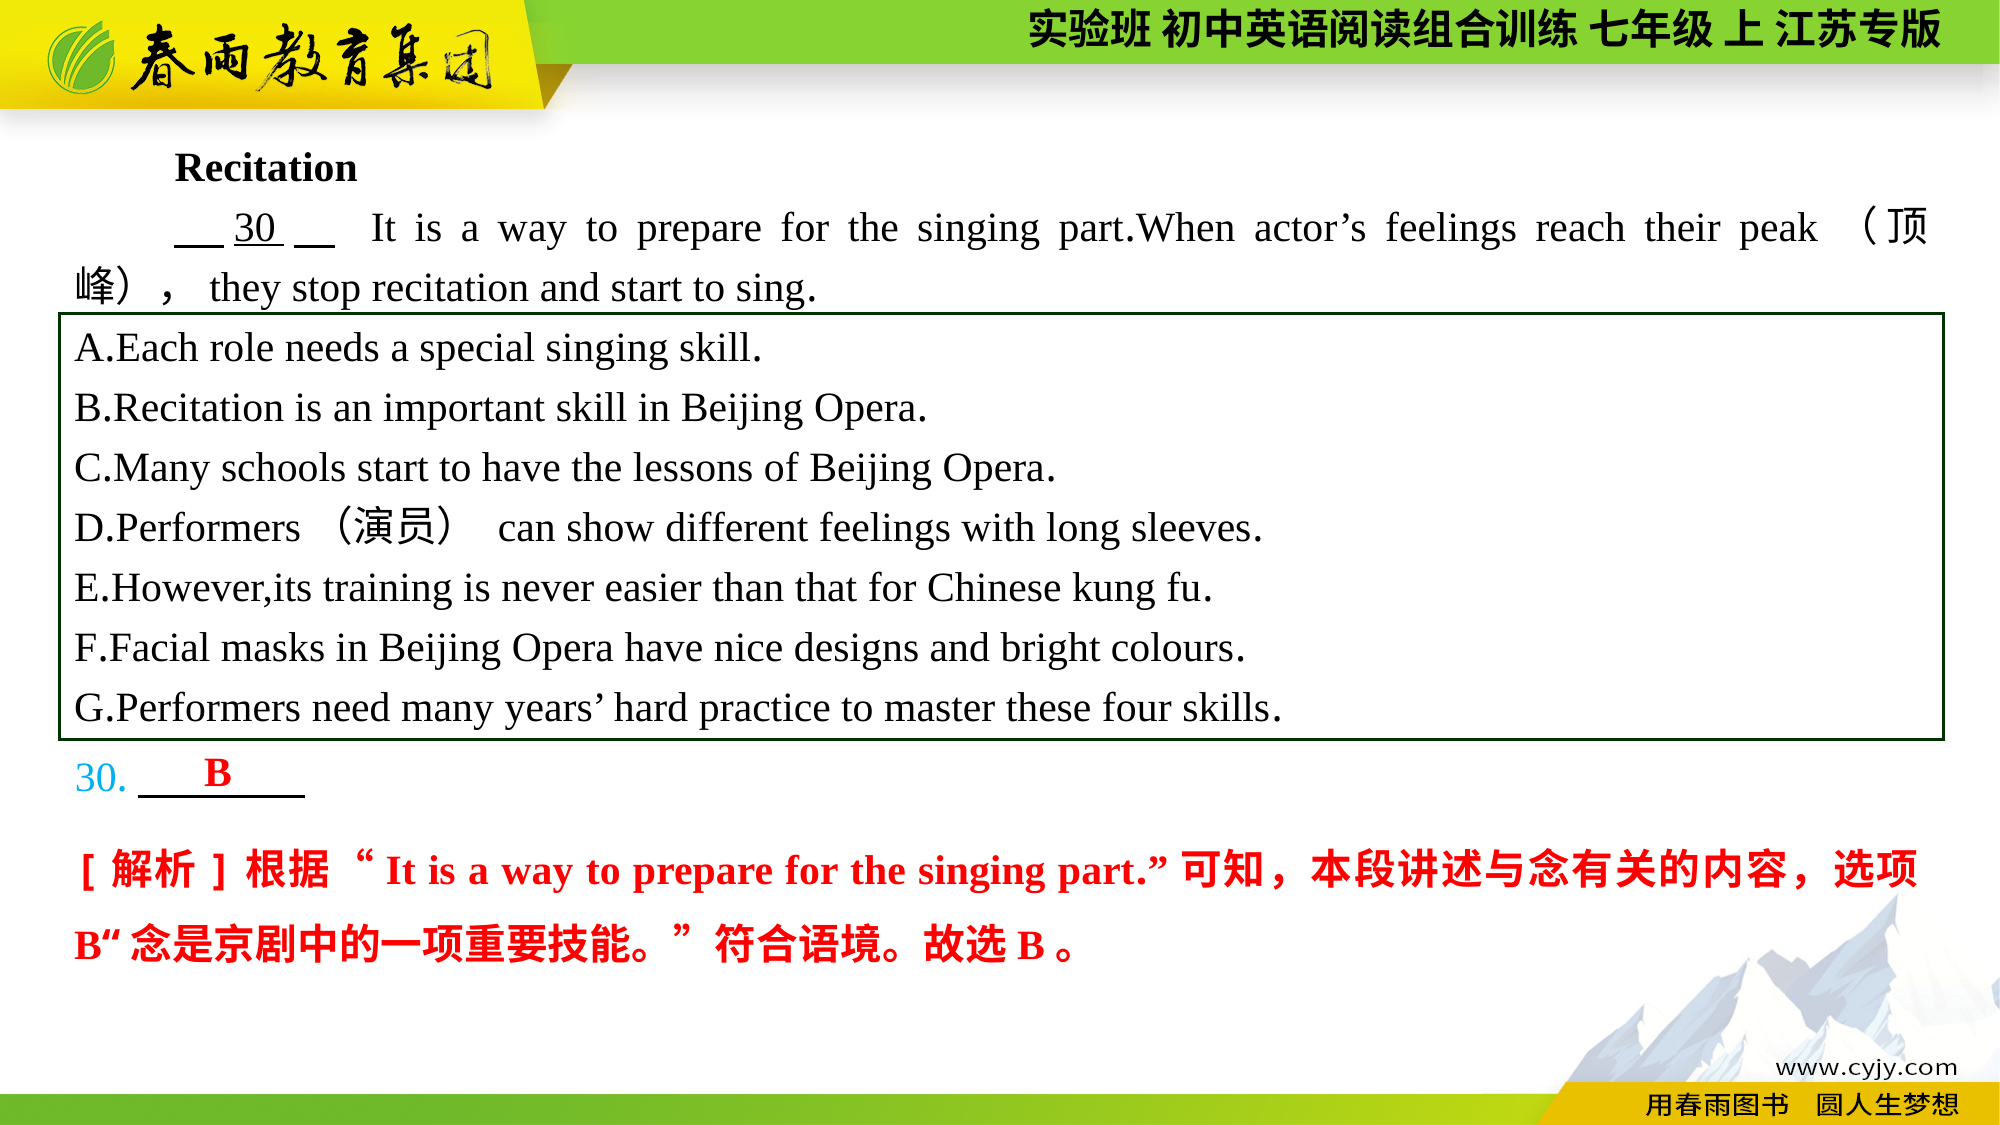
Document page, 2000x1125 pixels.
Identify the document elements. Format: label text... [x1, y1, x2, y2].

text_box [59, 313, 1944, 740]
picture [0, 0, 2000, 1125]
text_box 30. [60, 742, 320, 808]
text_box B [189, 737, 247, 803]
list Recitation 30 It is a way to prepare for the singing part.When actor’s feelings reach their peak（顶峰），they stop recitation and start to sing. [59, 122, 1944, 302]
text_box A.Each role needs a special singing skill. B.Recitation is an important skill in Beijing Opera. C.Many schools start to have the lessons of Beijing Opera. D.Performers（演员） can show different feelings with long sleeves. E.However,its training is never easier than that for Chinese kung fu. F.Facial masks in Beijing Opera have nice designs and bright colours. G.Performers need many years’ hard practice to master these four skills. [59, 302, 1944, 313]
text_box [解析]根据“It is a way to prepare for the singing part.”可知，本段讲述与念有关的内容，选项B“念是京剧中的一项重要技能。”符合语境。故选B。 [59, 810, 1944, 976]
